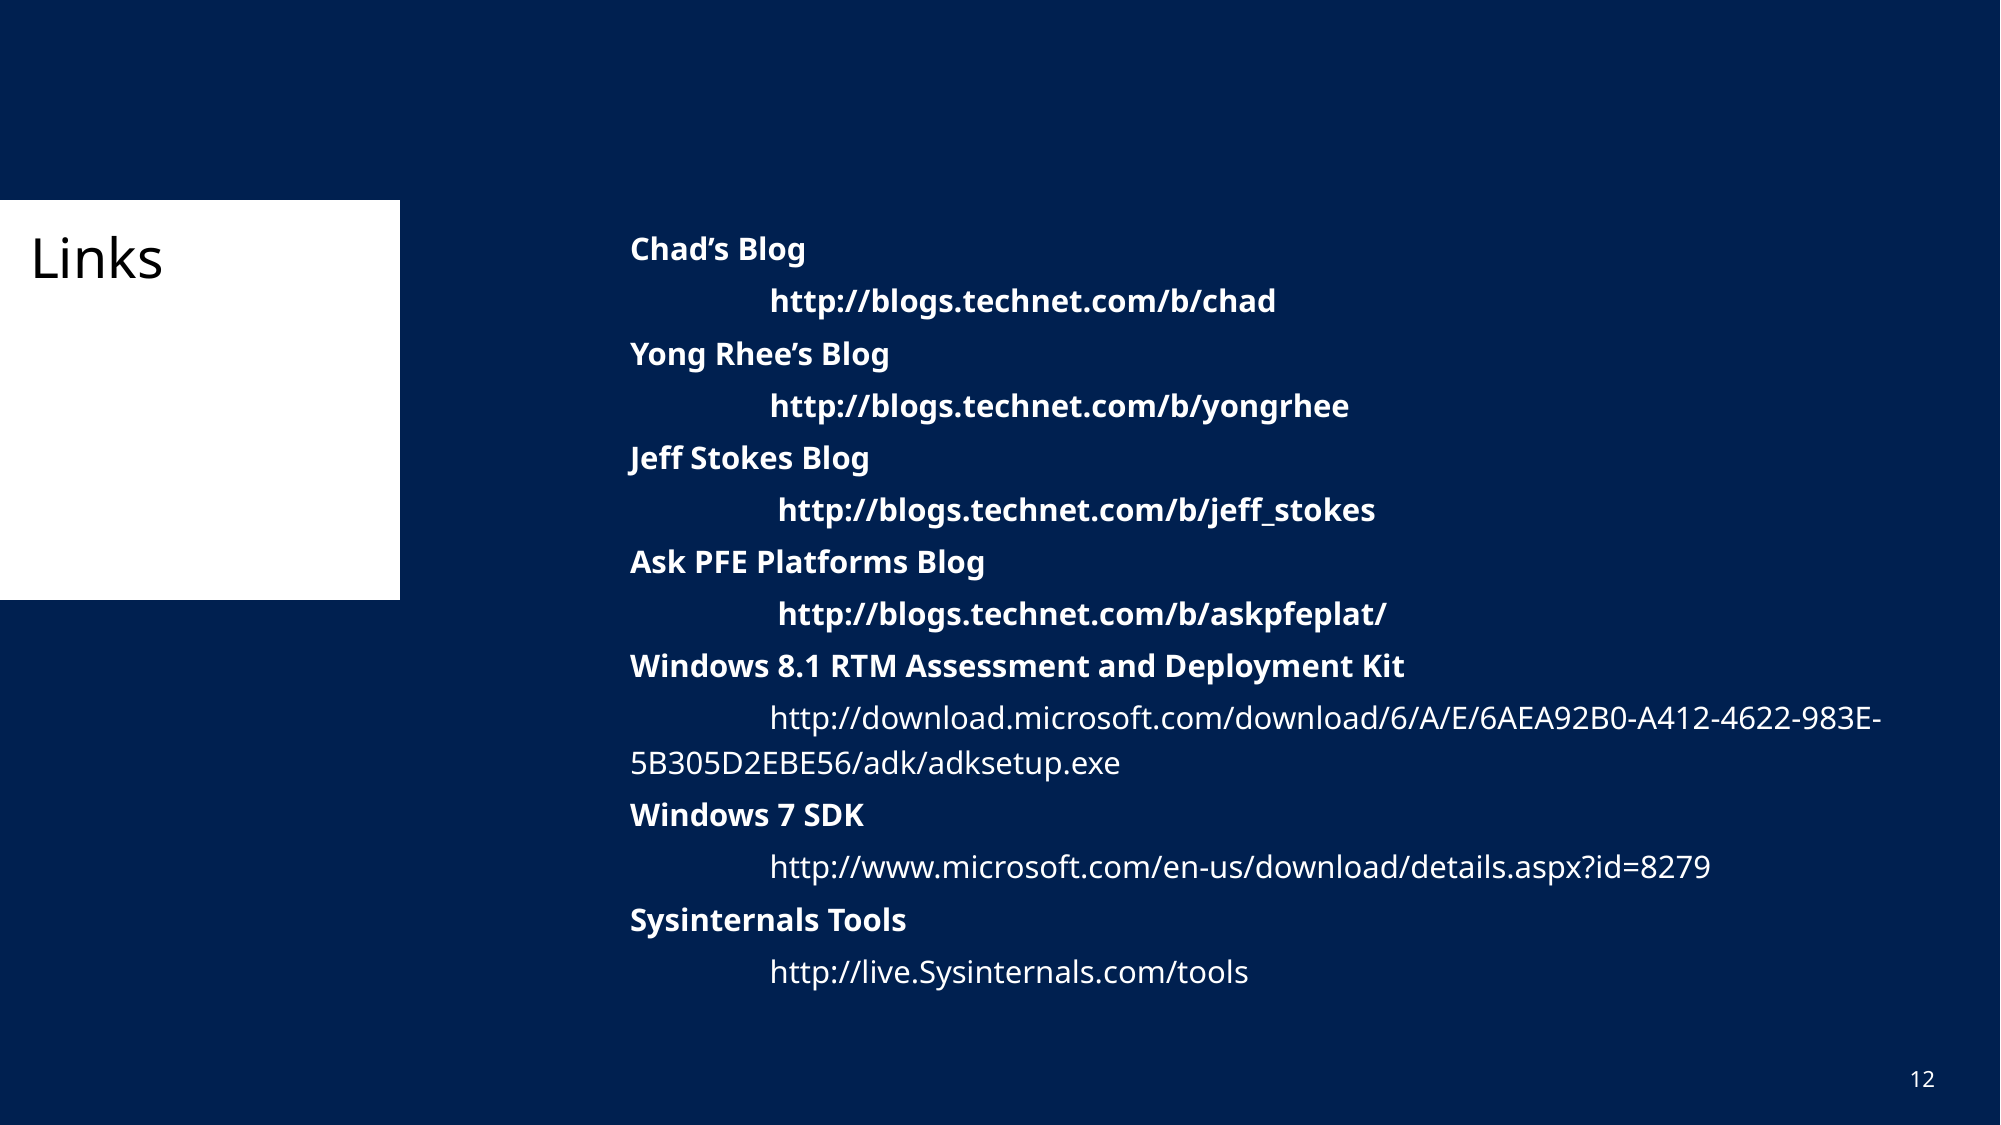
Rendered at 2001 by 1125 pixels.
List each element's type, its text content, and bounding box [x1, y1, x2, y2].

title Links [0, 200, 400, 600]
list Chad’s Blog http://blogs.technet.com/b/chad Yong Rhee’s Blog http://blogs.technet.com/b/yongrhee Jeff Stokes Blog http://blogs.technet.com/b/jeff_stokes Ask PFE Platforms Blog http://blogs.technet.com/b/askpfeplat/ Windows 8.1 RTM Assessment and Deployment Kit http://download.microsoft.com/download/6/A/E/6AEA92B0-A412-4622-983E-5B305D2EBE56/adk/adksetup.exe Windows 7 SDK http://www.microsoft.com/en-us/download/details.aspx?id=8279 Sysinternals Tools http://live.Sysinternals.com/tools [600, 200, 1950, 1000]
slide_number 12 [1483, 1042, 1950, 1103]
